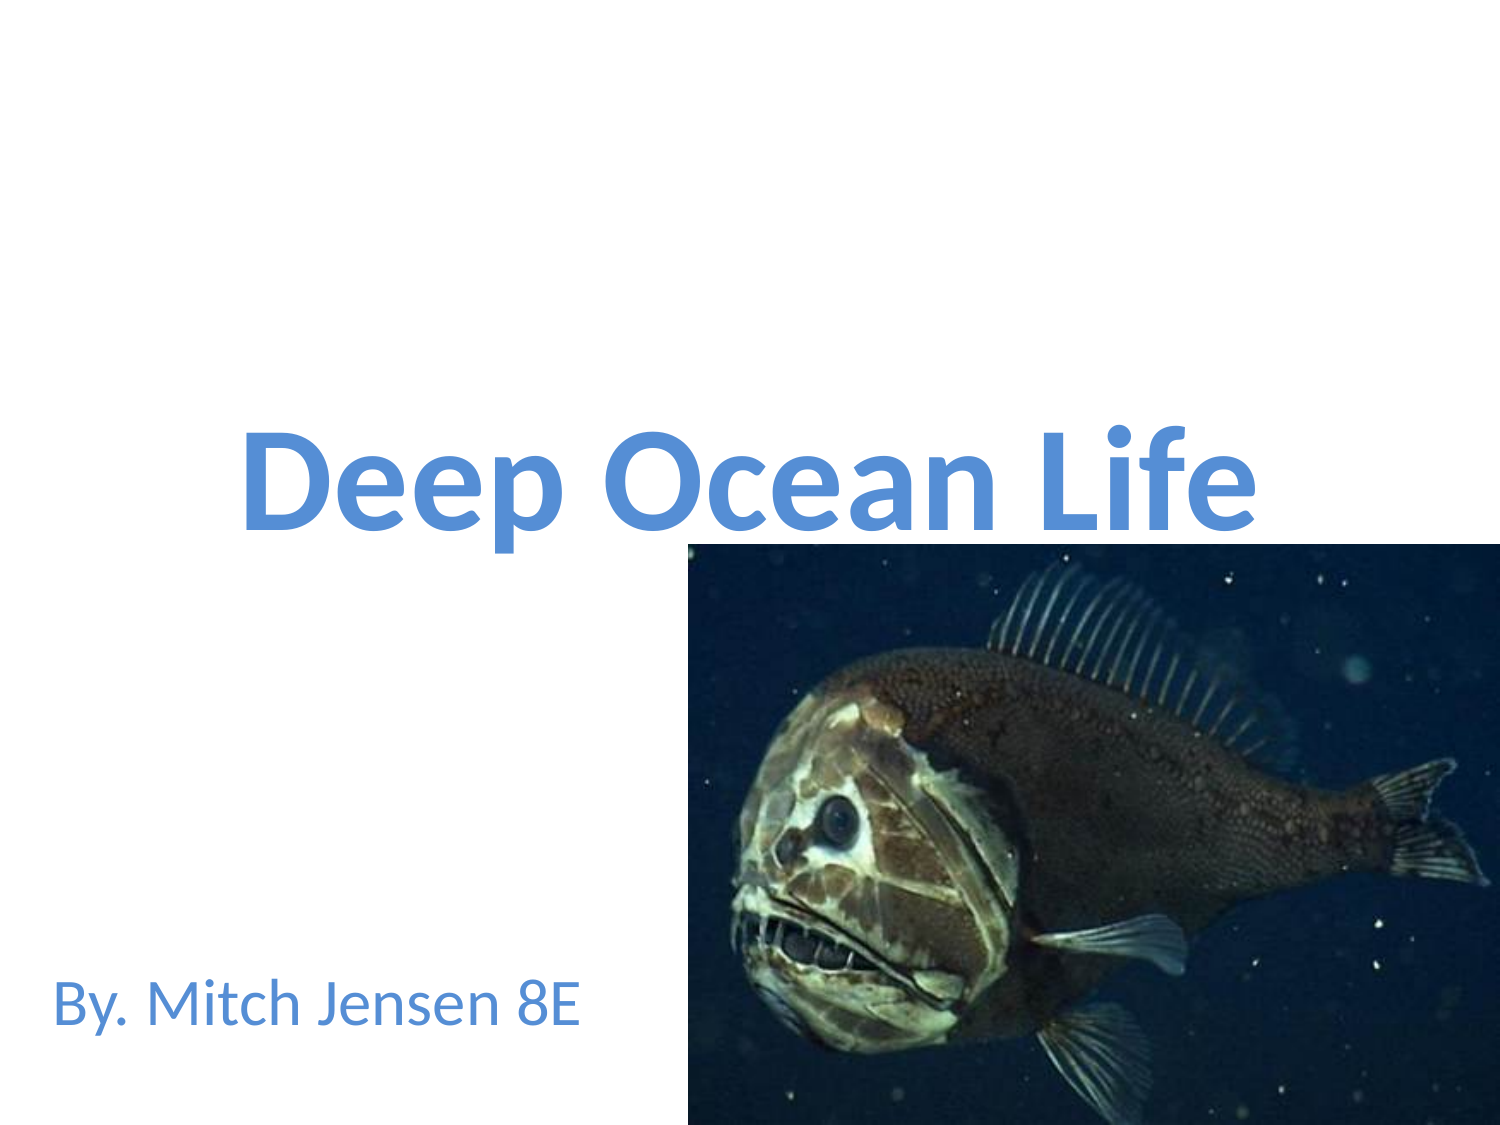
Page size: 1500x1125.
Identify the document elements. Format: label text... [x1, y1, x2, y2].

subtitle By. Mitch Jensen 8E [0, 950, 636, 1125]
title Deep Ocean Life [112, 349, 1388, 591]
picture [688, 544, 1500, 1125]
